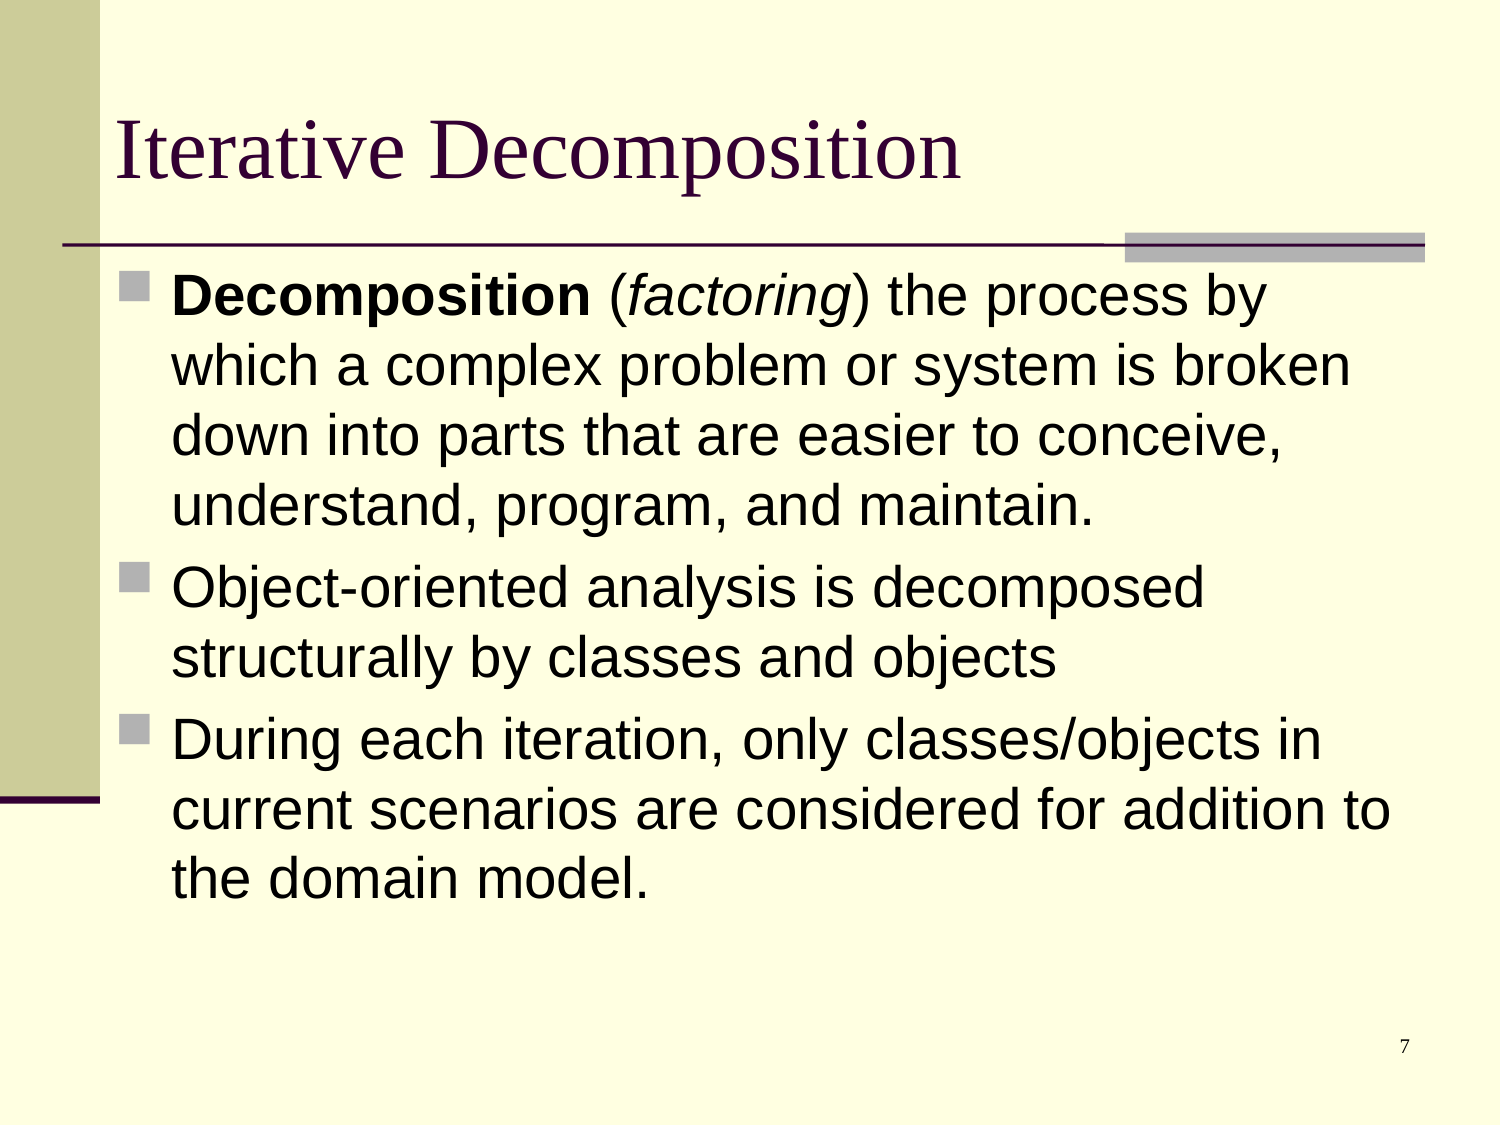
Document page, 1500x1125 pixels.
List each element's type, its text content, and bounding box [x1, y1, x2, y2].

slide_number 7 [1112, 1024, 1426, 1101]
list Decomposition (factoring) the process by which a complex problem or system is broken down into parts that are easier to conceive, understand, program, and maintain. Object-oriented analysis is decomposed structurally by classes and objects During each iteration, only classes/objects in current scenarios are considered for addition to the domain model. [99, 249, 1447, 976]
title Iterative Decomposition [99, 49, 1376, 238]
